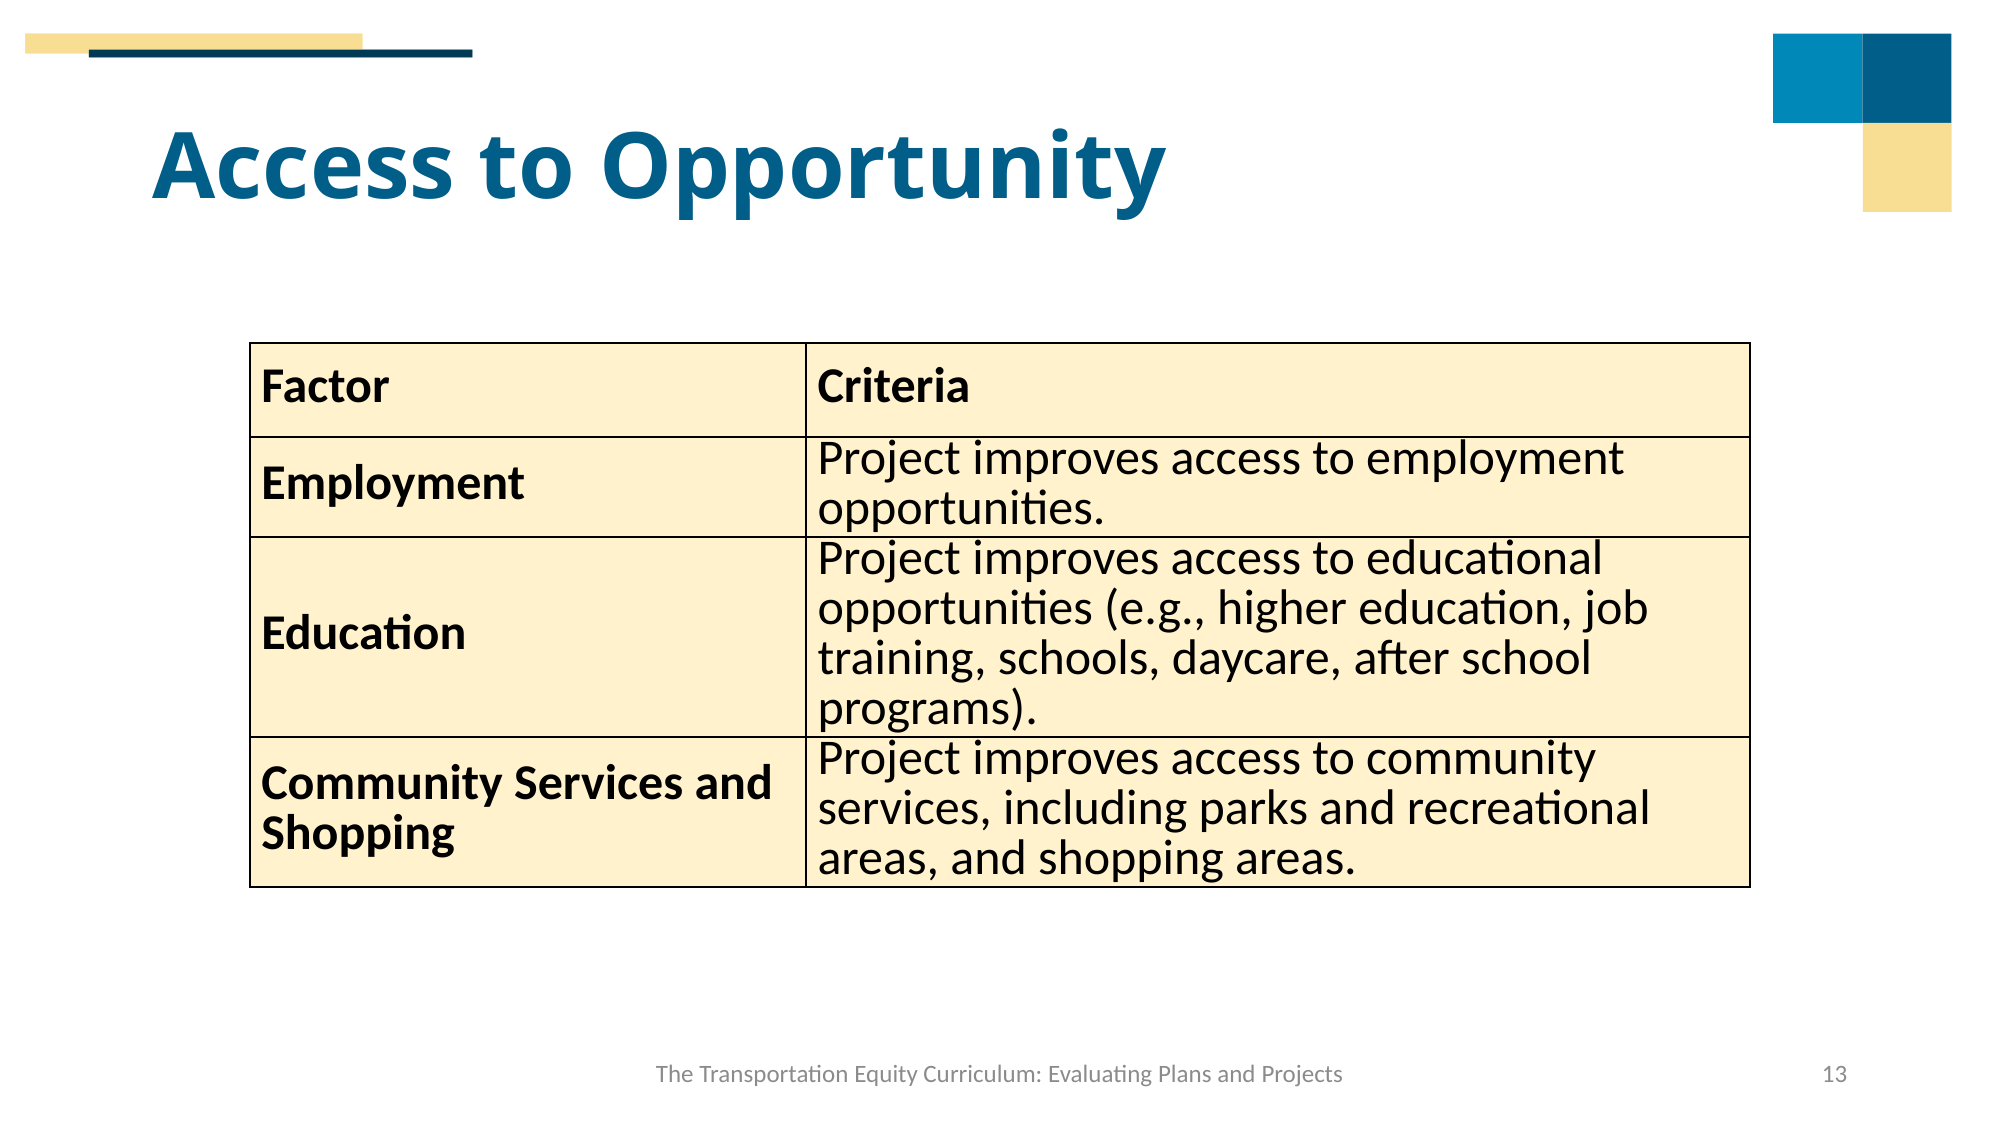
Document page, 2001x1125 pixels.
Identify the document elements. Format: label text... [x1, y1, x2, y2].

table_cell Project improves access to employment opportunities. [807, 438, 1749, 536]
table_header Criteria [807, 344, 1749, 436]
table_header Factor [251, 344, 805, 436]
table_cell Employment [251, 438, 805, 536]
table_cell Community Services and Shopping [251, 738, 805, 886]
table_cell Project improves access to community services, including parks and recreational areas, and shopping areas. [807, 738, 1749, 886]
footer The Transportation Equity Curriculum: Evaluating Plans and Projects [638, 1042, 1362, 1103]
slide_number 13 [1412, 1042, 1863, 1103]
title Access to Opportunity [137, 59, 1863, 278]
table_cell Education [251, 538, 805, 736]
table_cell Project improves access to educational opportunities (e.g., higher education, job training, schools, daycare, after school programs). [807, 538, 1749, 736]
